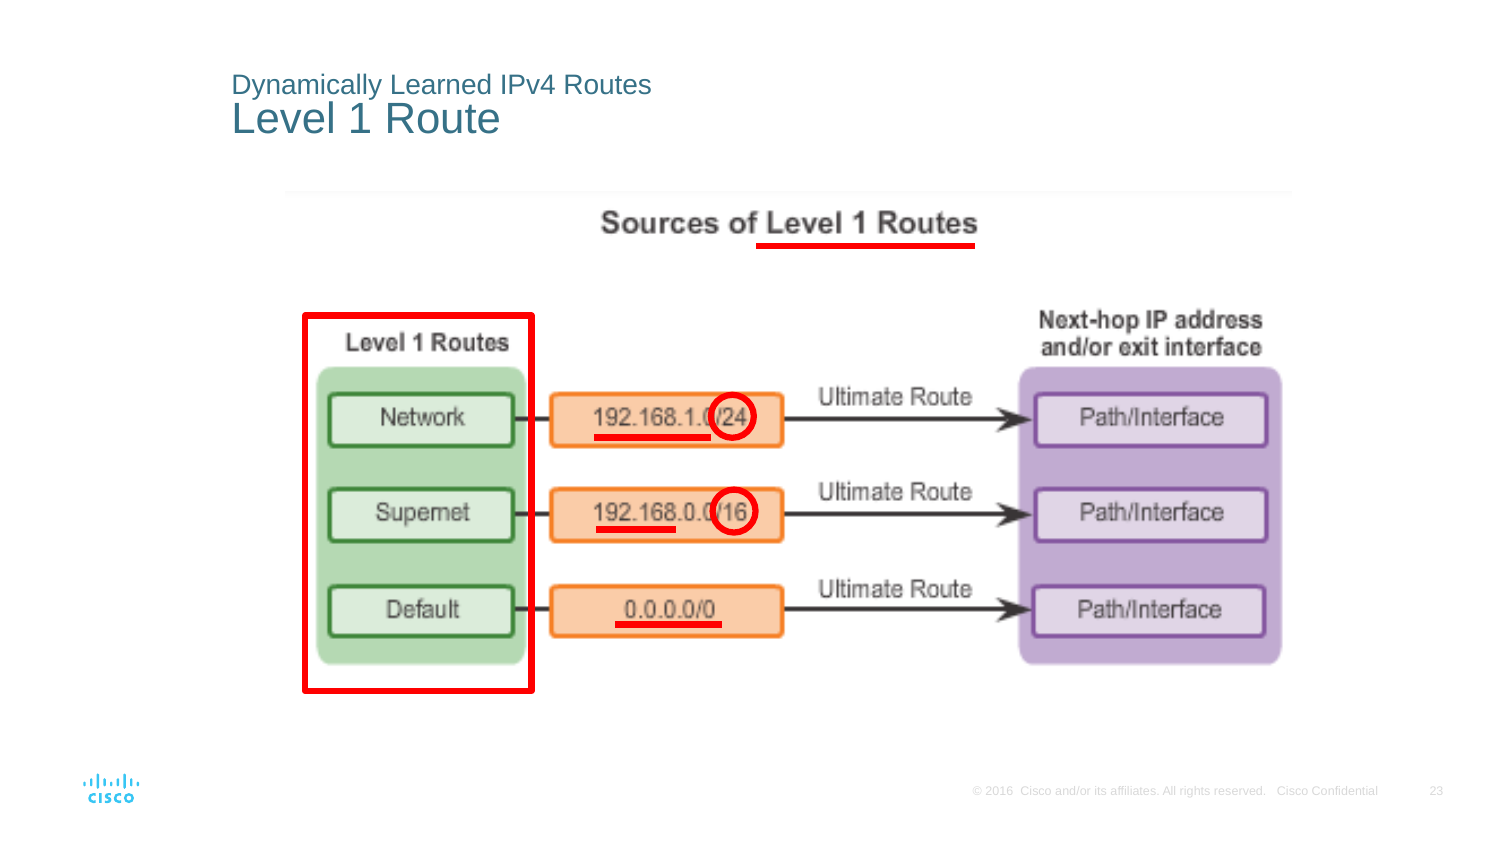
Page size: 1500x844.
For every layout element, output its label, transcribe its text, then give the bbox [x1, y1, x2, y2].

picture [284, 191, 1292, 692]
title Dynamically Learned IPv4 Routes Level 1 Route [216, 52, 1257, 162]
